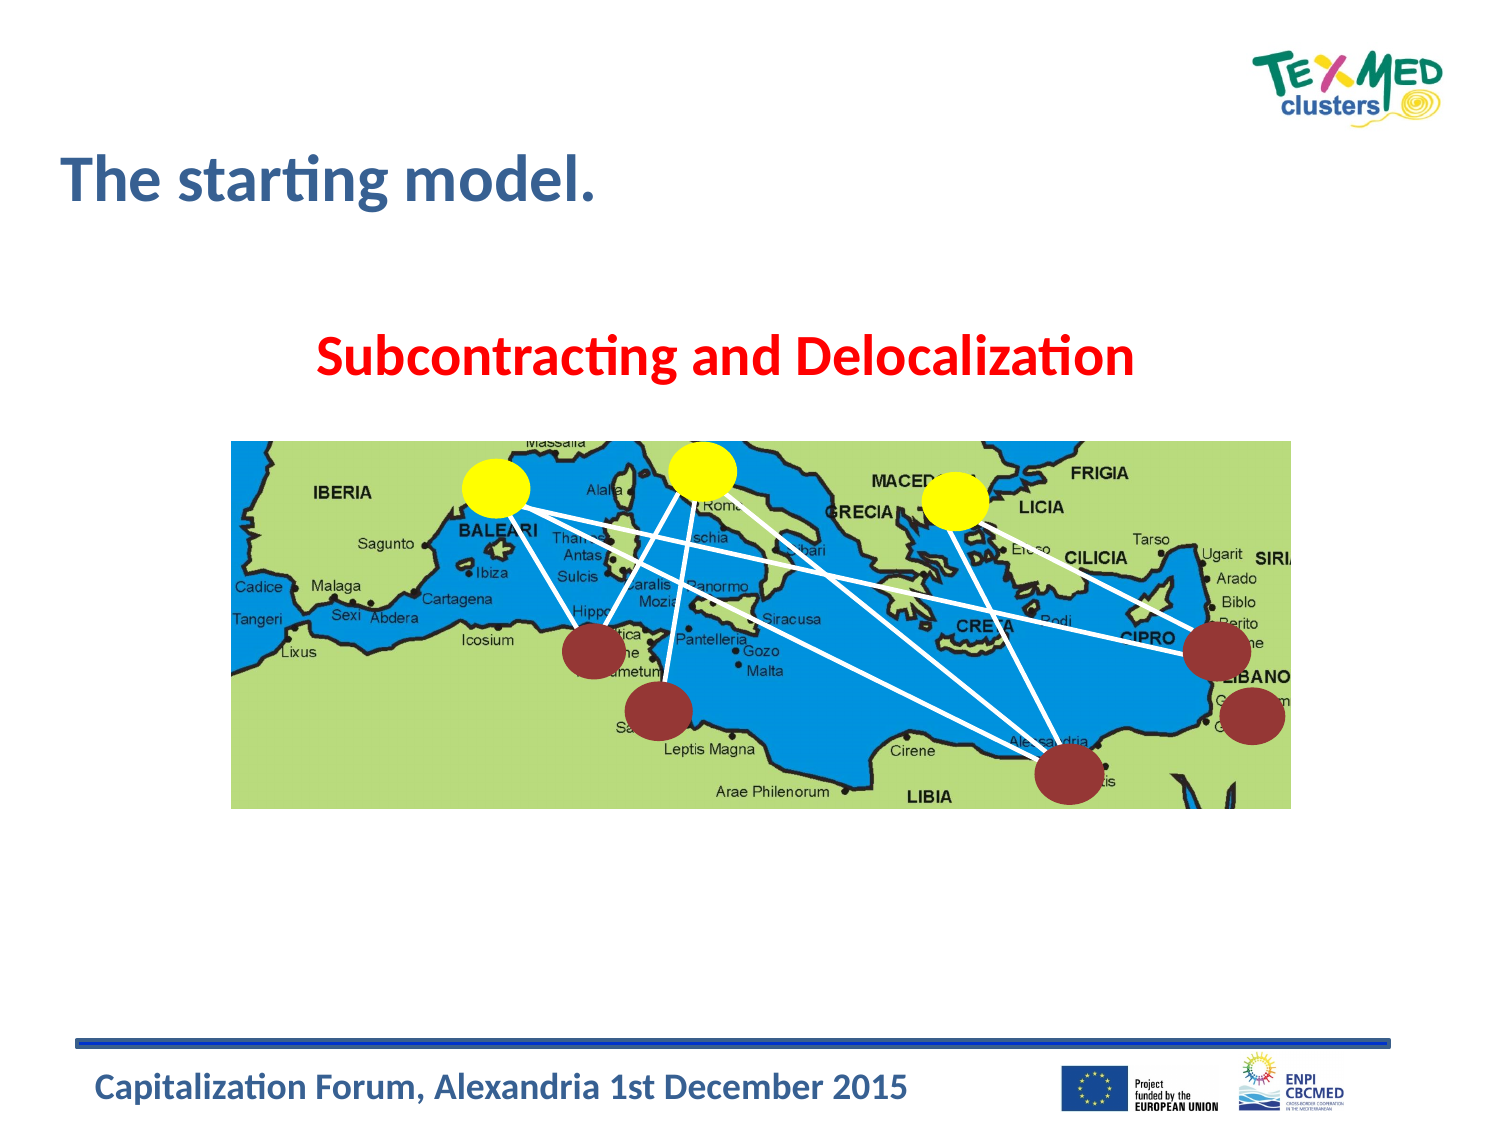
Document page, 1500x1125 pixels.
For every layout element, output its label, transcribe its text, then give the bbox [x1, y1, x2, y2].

picture [1245, 42, 1447, 134]
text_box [231, 441, 1291, 809]
picture [1060, 1065, 1219, 1112]
picture [1238, 1051, 1344, 1111]
text_box Capitalization Forum, Alexandria 1st December 2015 [79, 1054, 925, 1115]
text_box [75, 1038, 1391, 1049]
text_box Subcontracting and Delocalization [301, 309, 1151, 395]
title The starting model. [45, 81, 1396, 269]
